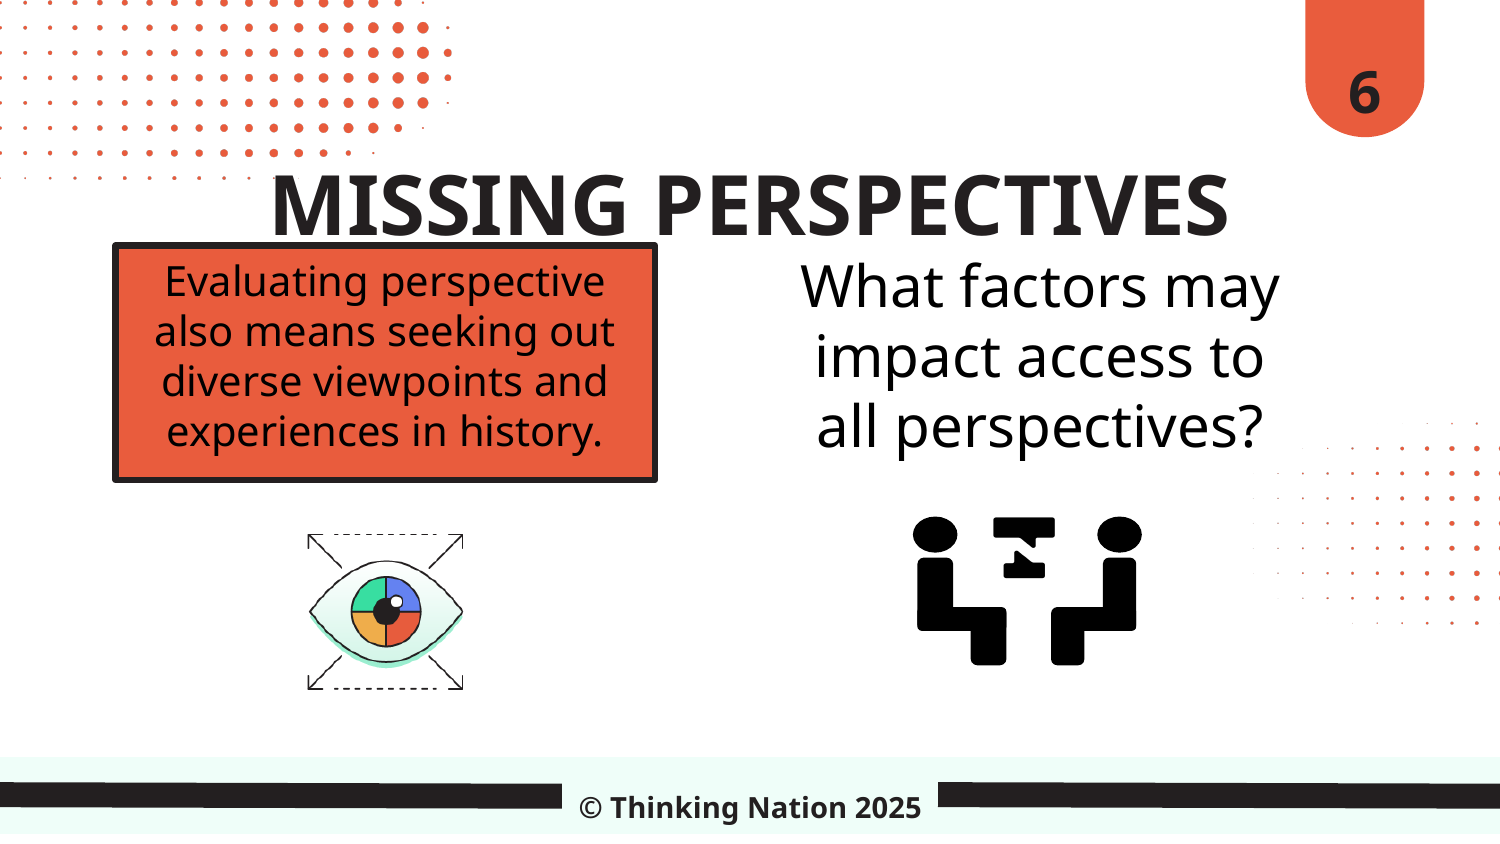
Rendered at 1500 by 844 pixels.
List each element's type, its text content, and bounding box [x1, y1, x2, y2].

text_box [1310, 421, 1500, 626]
text_box MISSING PERSPECTIVES [24, 112, 1476, 253]
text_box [1300, 0, 1430, 138]
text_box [913, 505, 1142, 665]
text_box Evaluating perspective also means seeking out diverse viewpoints and experiences in history. [115, 245, 655, 480]
picture [273, 499, 498, 724]
text_box What factors may impact access to all perspectives? [770, 239, 1310, 710]
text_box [0, 756, 1500, 835]
text_box [0, 0, 452, 180]
